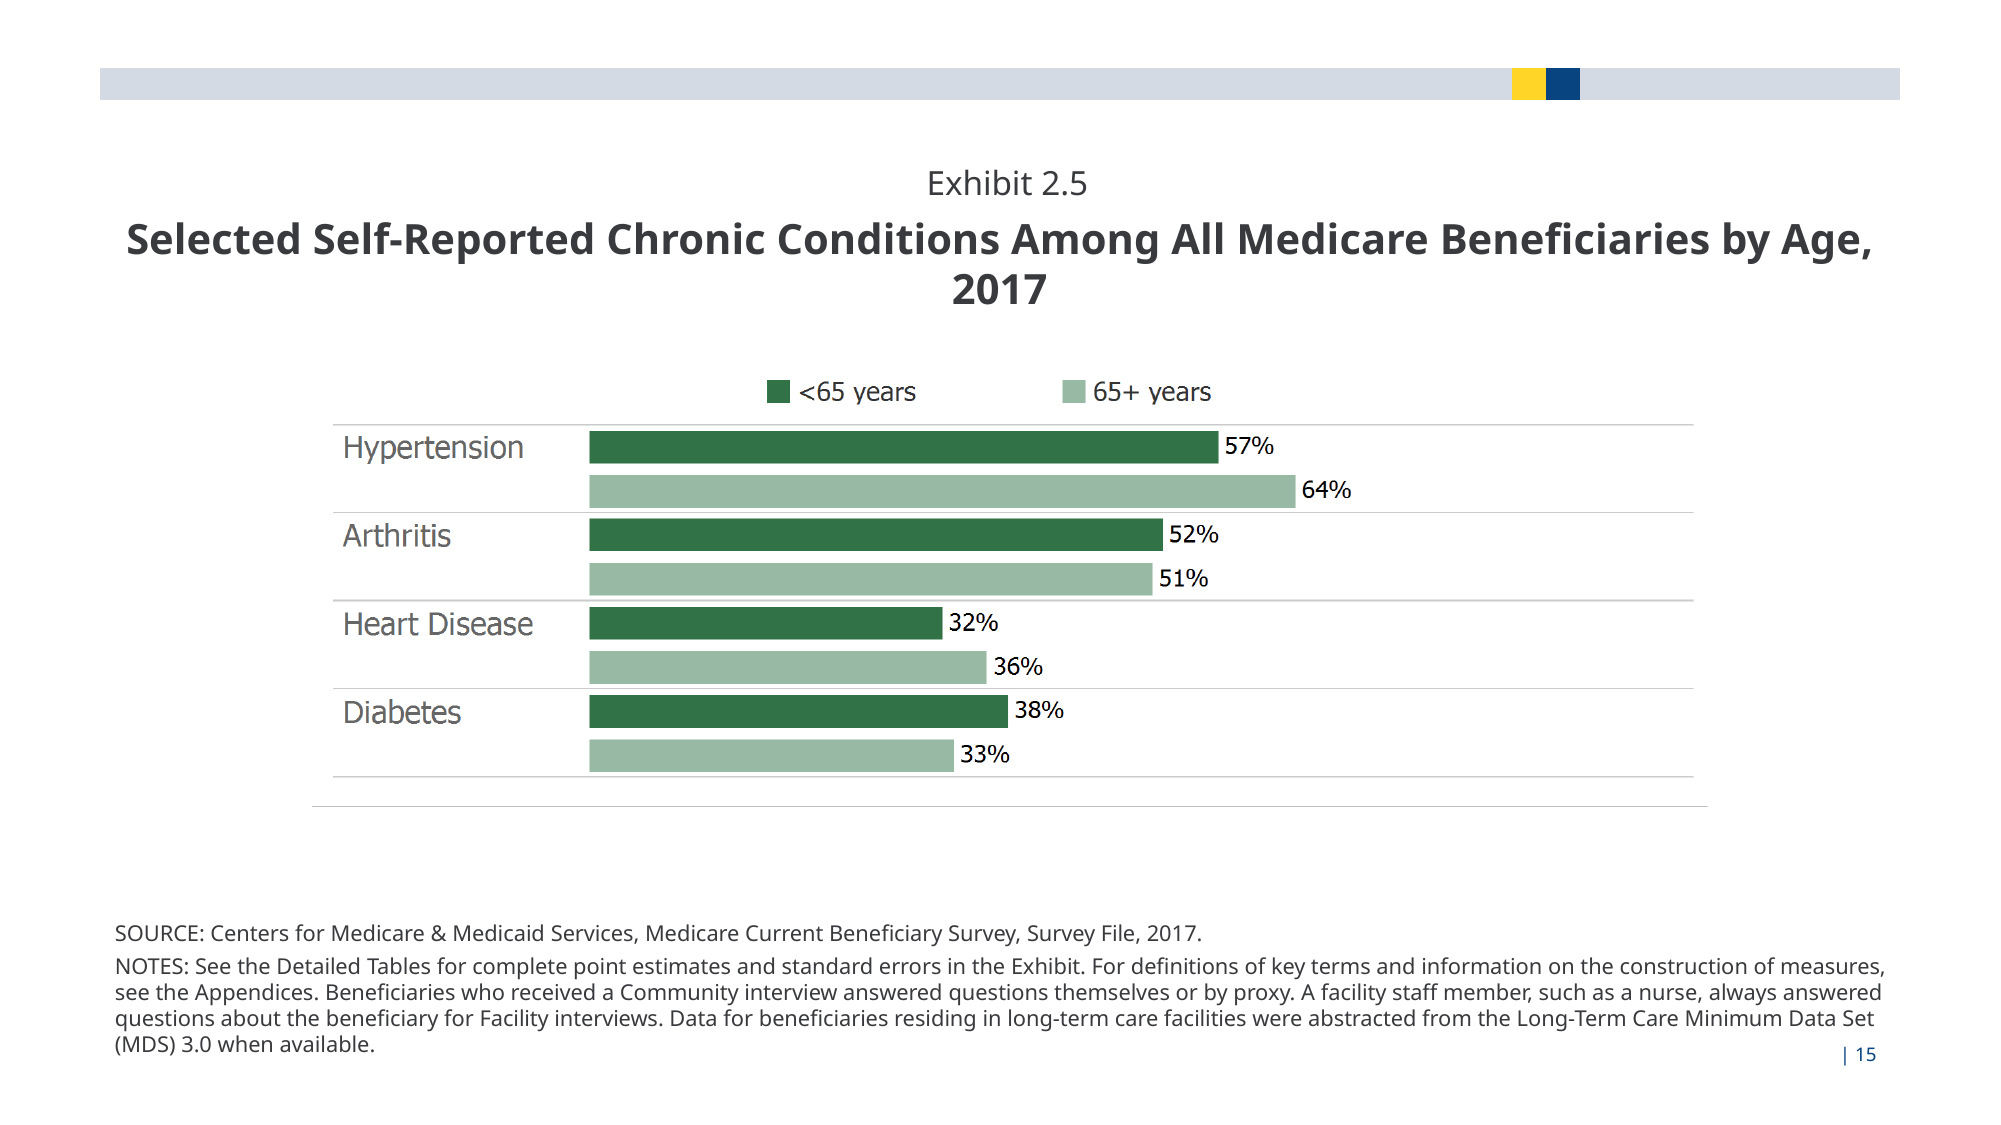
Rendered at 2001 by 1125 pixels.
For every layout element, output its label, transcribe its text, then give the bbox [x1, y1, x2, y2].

picture [312, 362, 1709, 807]
title Exhibit 2.5 [99, 154, 1900, 213]
list Selected Self-Reported Chronic Conditions Among All Medicare Beneficiaries by Age, 2017 [99, 213, 1900, 300]
list SOURCE: Centers for Medicare & Medicaid Services, Medicare Current Beneficiary Survey, Survey File, 2017. NOTES: See the Detailed Tables for complete point estimates and standard errors in the Exhibit. For definitions of key terms and information on the construction of measures, see the Appendices. Beneficiaries who received a Community interview answered questions themselves or by proxy. A facility staff member, such as a nurse, always answered questions about the beneficiary for Facility interviews. Data for beneficiaries residing in long-term care facilities were abstracted from the Long-Term Care Minimum Data Set (MDS) 3.0 when available. [99, 912, 1900, 1075]
